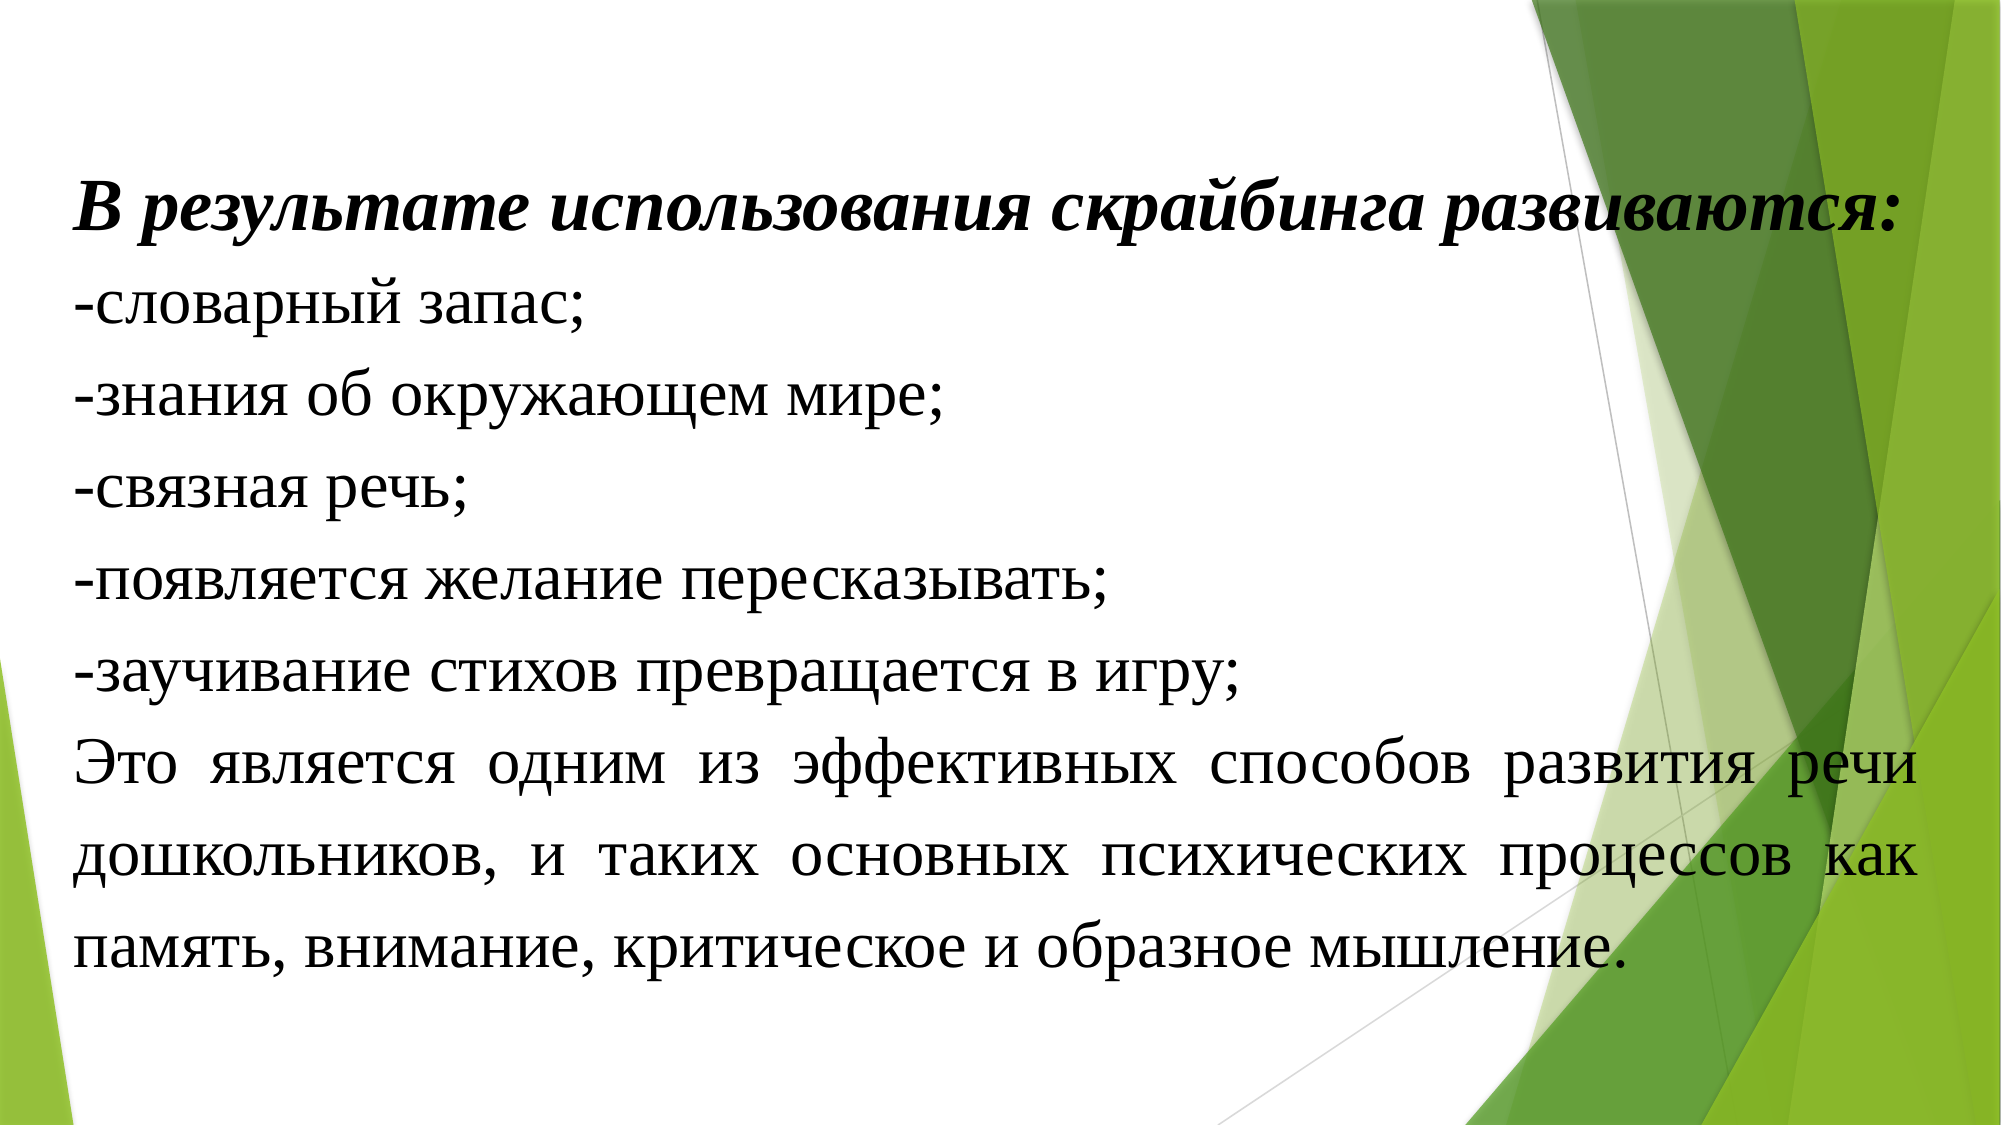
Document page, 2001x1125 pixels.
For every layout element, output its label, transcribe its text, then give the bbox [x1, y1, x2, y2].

text_box В результате использования скрайбинга развиваются: -словарный запас; -знания об окружающем мире; -связная речь; -появляется желание пересказывать; -заучивание стихов превращается в игру; Это является одним из эффективных способов развития речи дошкольников, и таких основных психических процессов как память, внимание, критическое и образное мышление. [58, 134, 1936, 988]
